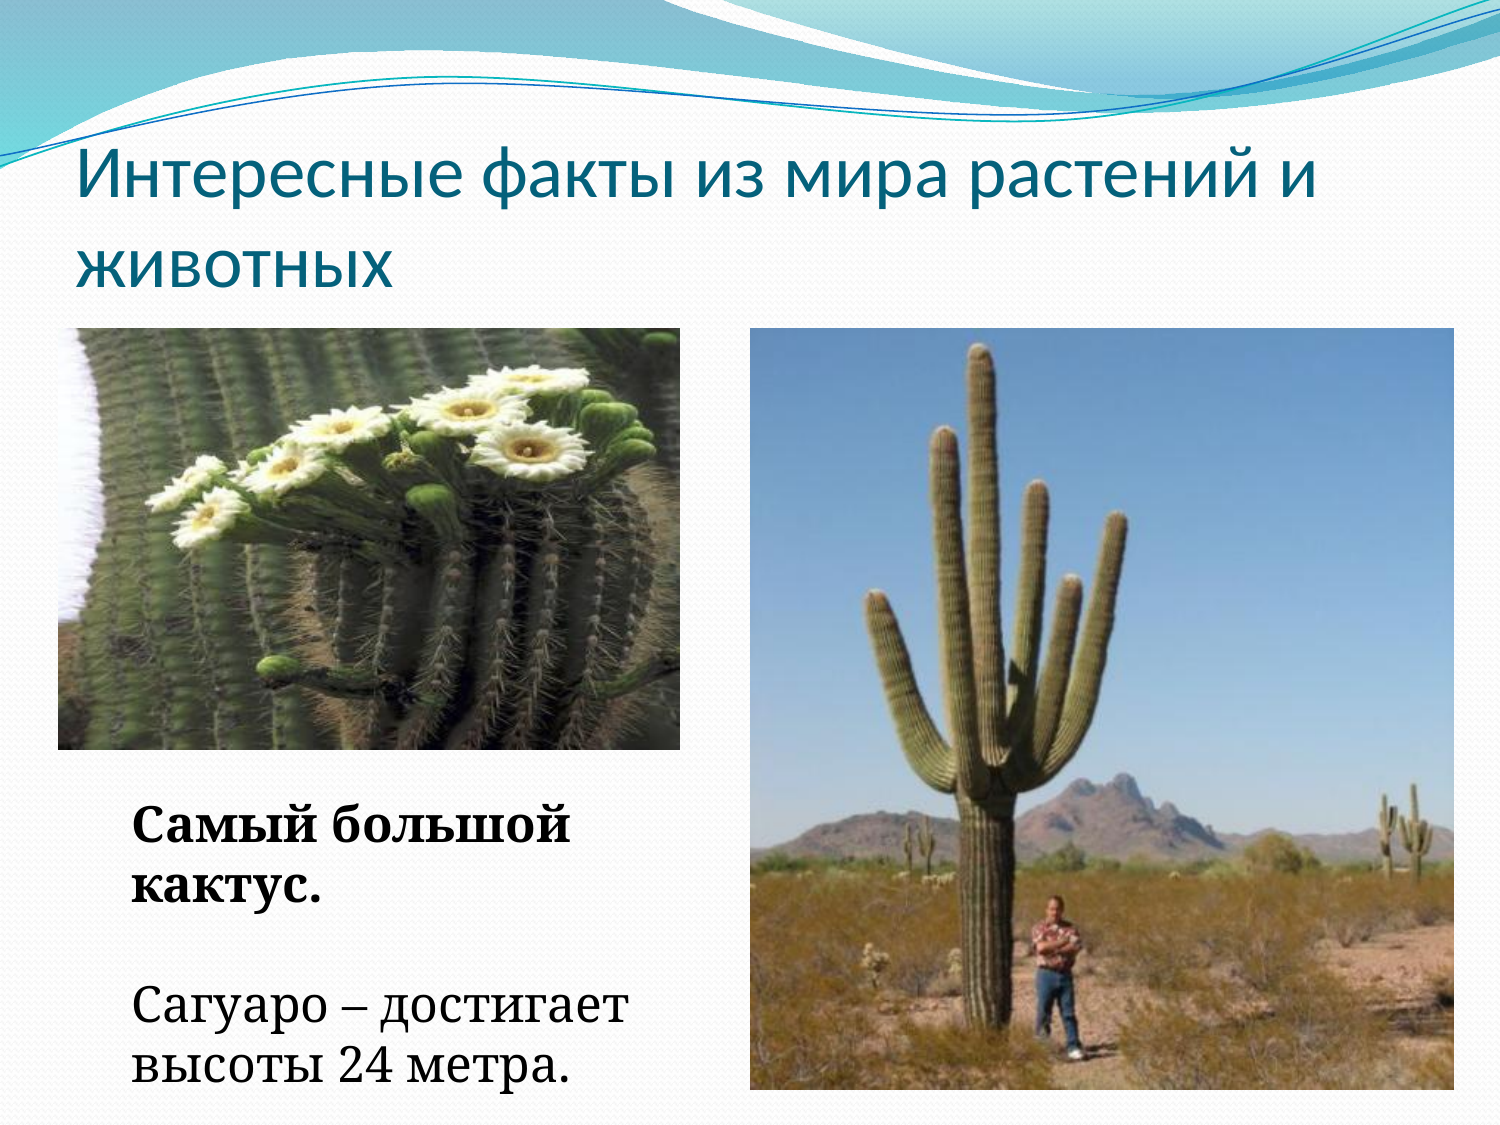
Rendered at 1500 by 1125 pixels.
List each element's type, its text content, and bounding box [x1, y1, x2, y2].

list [749, 327, 1454, 1091]
text_box Самый большой кактус. Сагуаро – достигает высоты 24 метра. [117, 785, 715, 1100]
title Интересные факты из мира растений и животных [75, 115, 1425, 303]
picture [58, 327, 680, 751]
